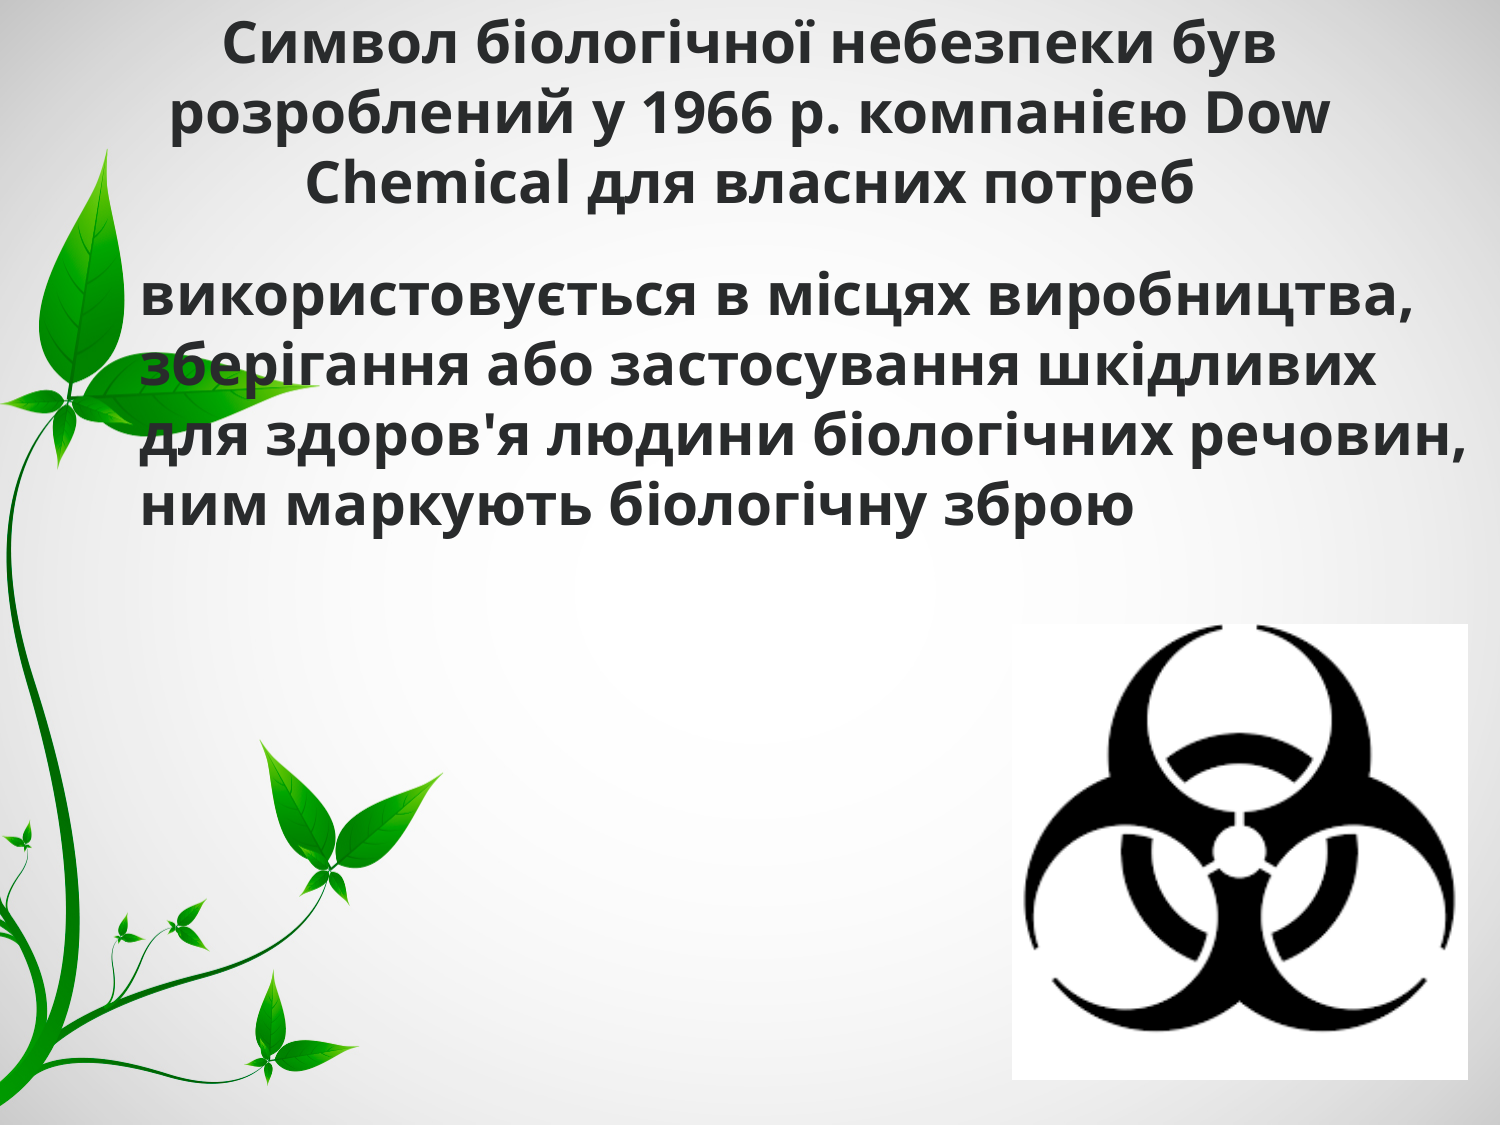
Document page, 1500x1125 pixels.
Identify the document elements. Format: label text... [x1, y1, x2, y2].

title Символ біологічної небезпеки був розроблений у 1966 р. компанією Dow Chemical для власних потреб [75, 24, 1425, 195]
picture [0, 0, 1500, 1125]
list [1012, 624, 1468, 1080]
text_box використовується в місцях виробництва, зберігання або застосування шкідливих для здоров'я людини біологічних речовин, ним маркують біологічну зброю [125, 249, 1500, 545]
